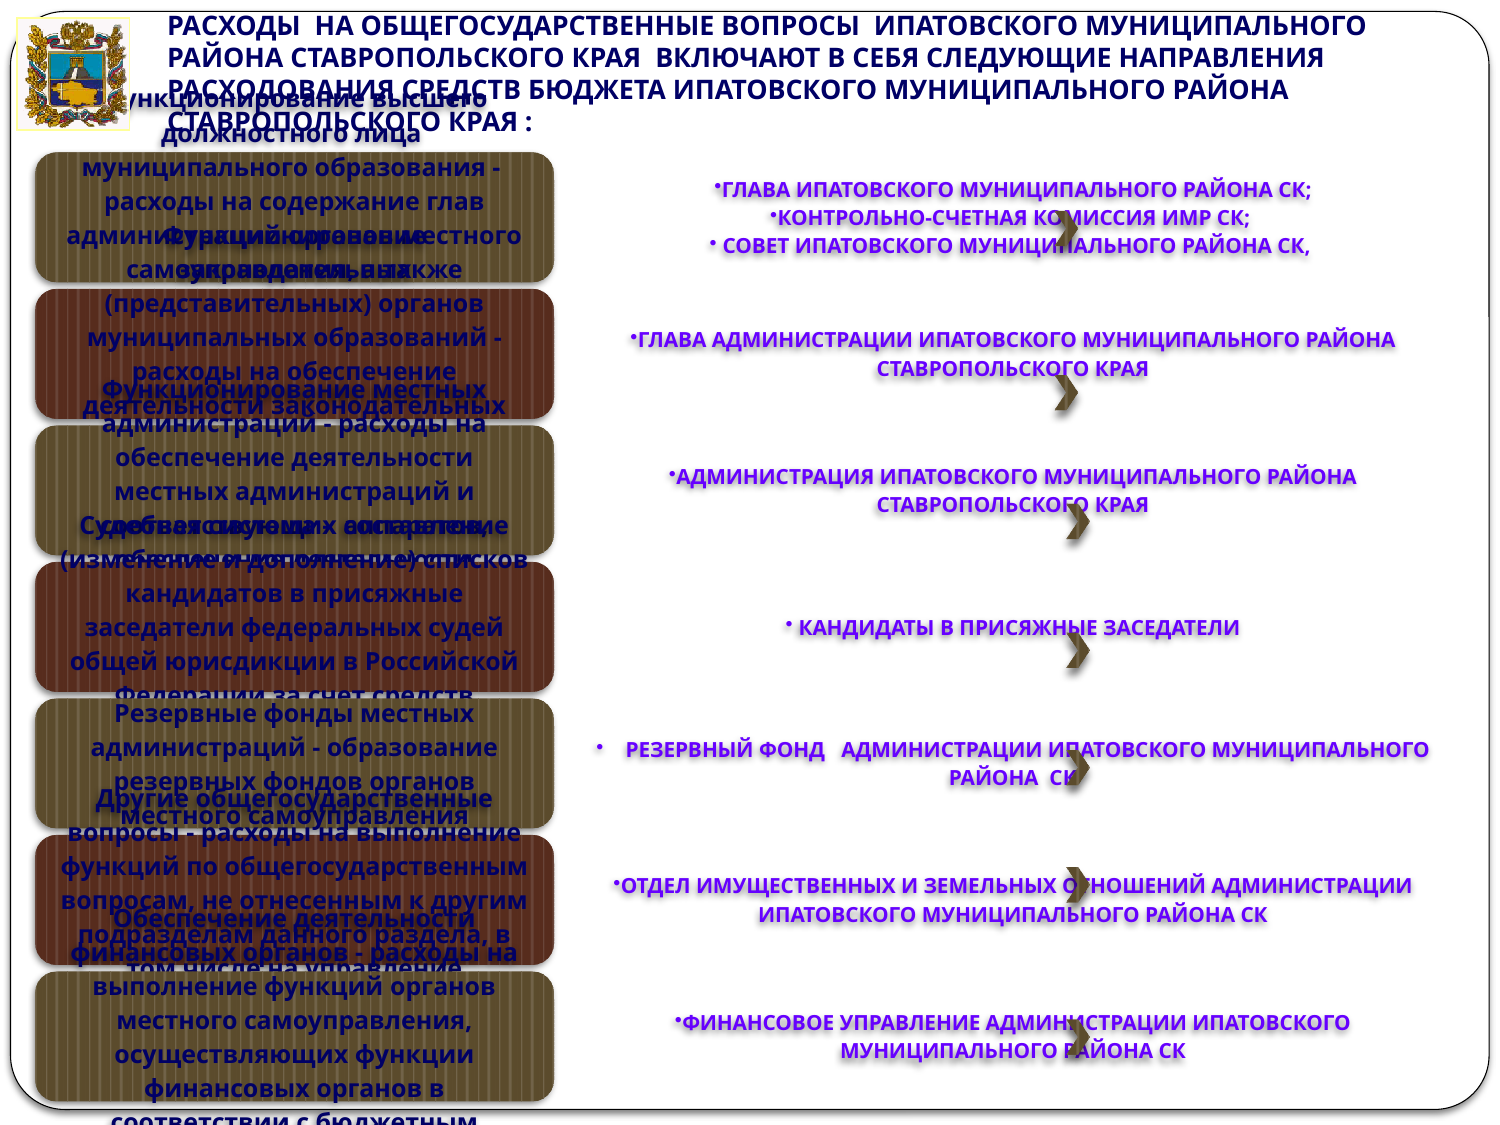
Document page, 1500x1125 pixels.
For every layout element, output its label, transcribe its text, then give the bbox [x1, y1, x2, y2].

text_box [34, 152, 1477, 1102]
picture [17, 18, 130, 130]
title РАСХОДЫ НА ОБЩЕГОСУДАРСТВЕННЫЕ ВОПРОСЫ ИПАТОВСКОГО МУНИЦИПАЛЬНОГО РАЙОНА СТАВРОПОЛЬСКОГО КРАЯ ВКЛЮЧАЮТ В СЕБЯ СЛЕДУЮЩИЕ НАПРАВЛЕНИЯ РАСХОДОВАНИЯ СРЕДСТВ БЮДЖЕТА ИПАТОВСКОГО МУНИЦИПАЛЬНОГО РАЙОНА СТАВРОПОЛЬСКОГО КРАЯ : [152, 0, 1407, 151]
